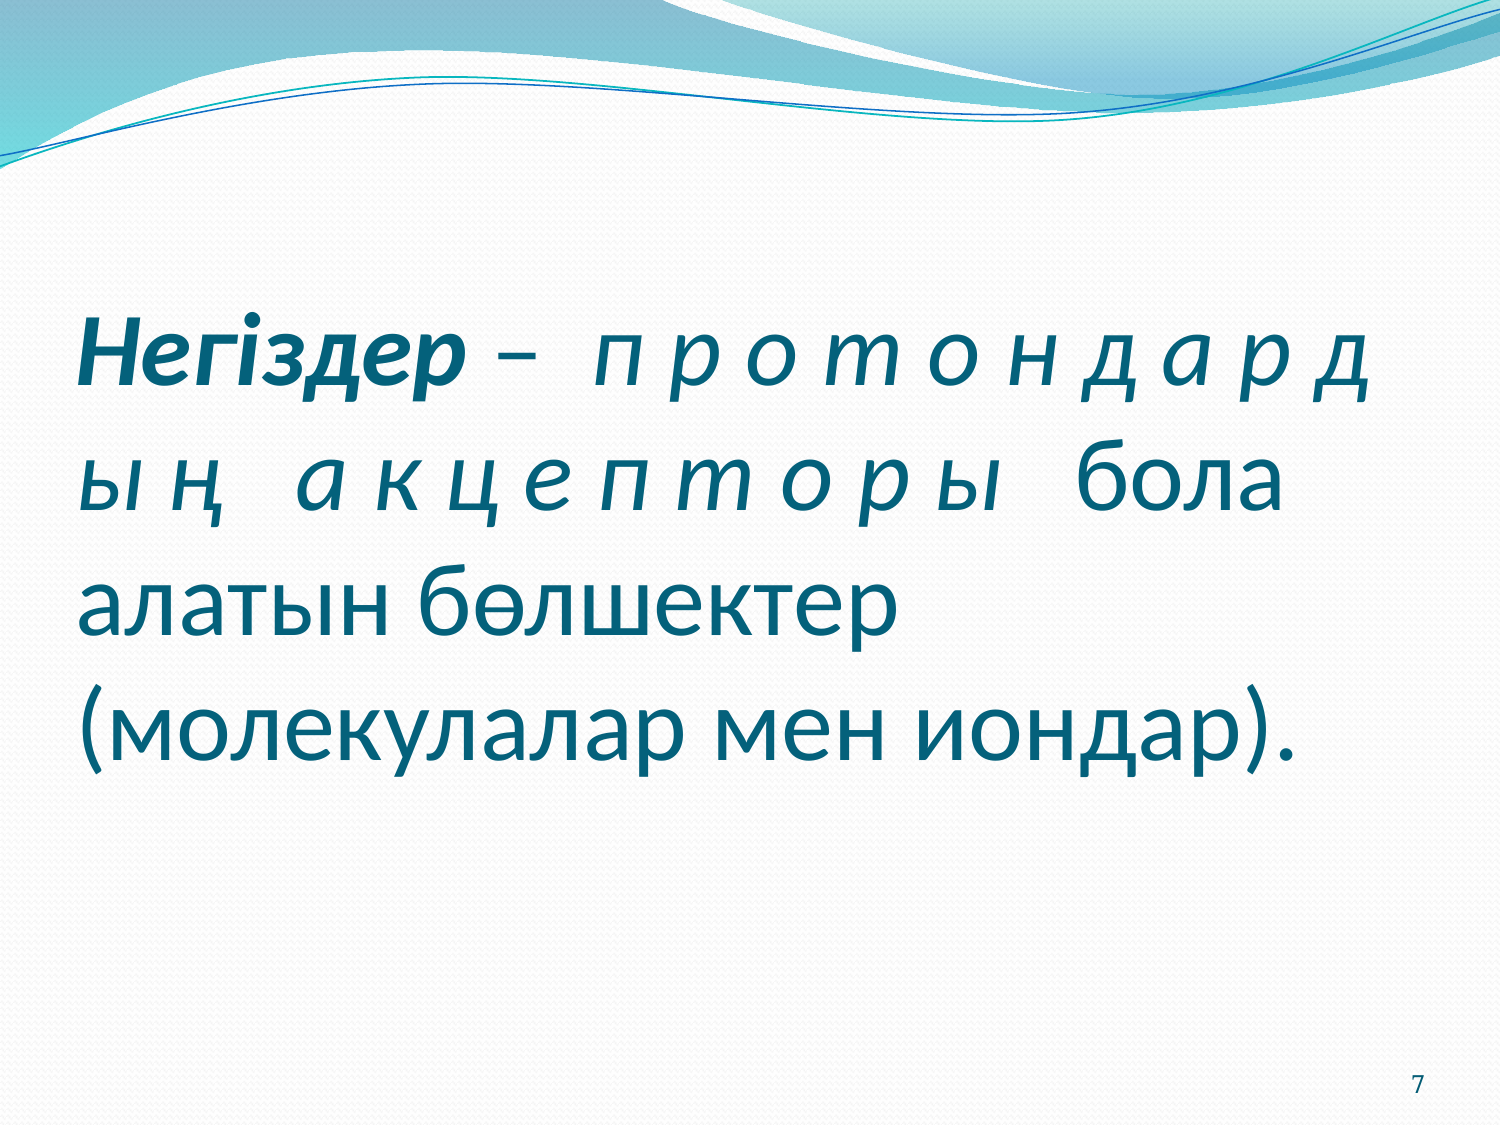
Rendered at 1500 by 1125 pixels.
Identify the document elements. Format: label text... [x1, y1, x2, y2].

title Негіздер – п р о т о н д а р д ы ң а к ц е п т о р ы бола алатын бөлшектер (молекулалар мен иондар). [74, 115, 1438, 1032]
slide_number 7 [1299, 1042, 1425, 1103]
